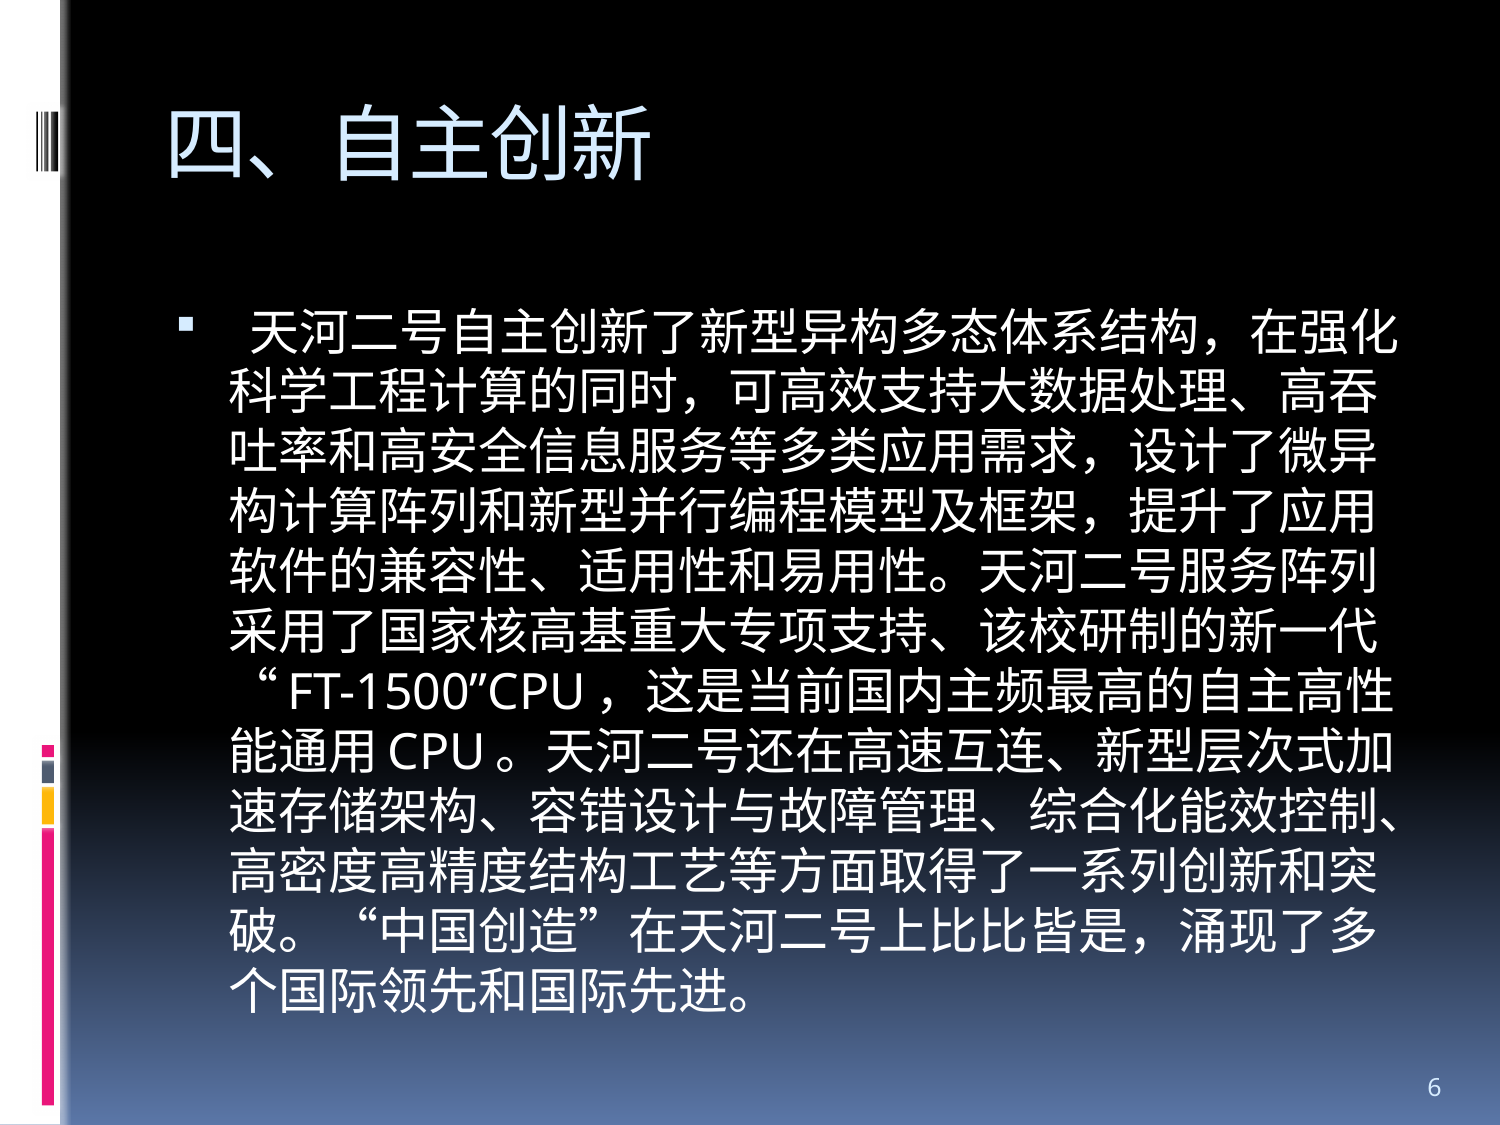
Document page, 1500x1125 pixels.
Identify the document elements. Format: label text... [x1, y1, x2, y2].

slide_number 6 [1412, 1052, 1488, 1113]
title 四、自主创新 [150, 83, 1425, 234]
list 天河二号自主创新了新型异构多态体系结构，在强化科学工程计算的同时，可高效支持大数据处理、高吞吐率和高安全信息服务等多类应用需求，设计了微异构计算阵列和新型并行编程模型及框架，提升了应用软件的兼容性、适用性和易用性。天河二号服务阵列采用了国家核高基重大专项支持、该校研制的新一代“FT-1500”CPU，这是当前国内主频最高的自主高性能通用CPU。天河二号还在高速互连、新型层次式加速存储架构、容错设计与故障管理、综合化能效控制、高密度高精度结构工艺等方面取得了一系列创新和突破。“中国创造”在天河二号上比比皆是，涌现了多个国际领先和国际先进。 [150, 292, 1425, 1043]
